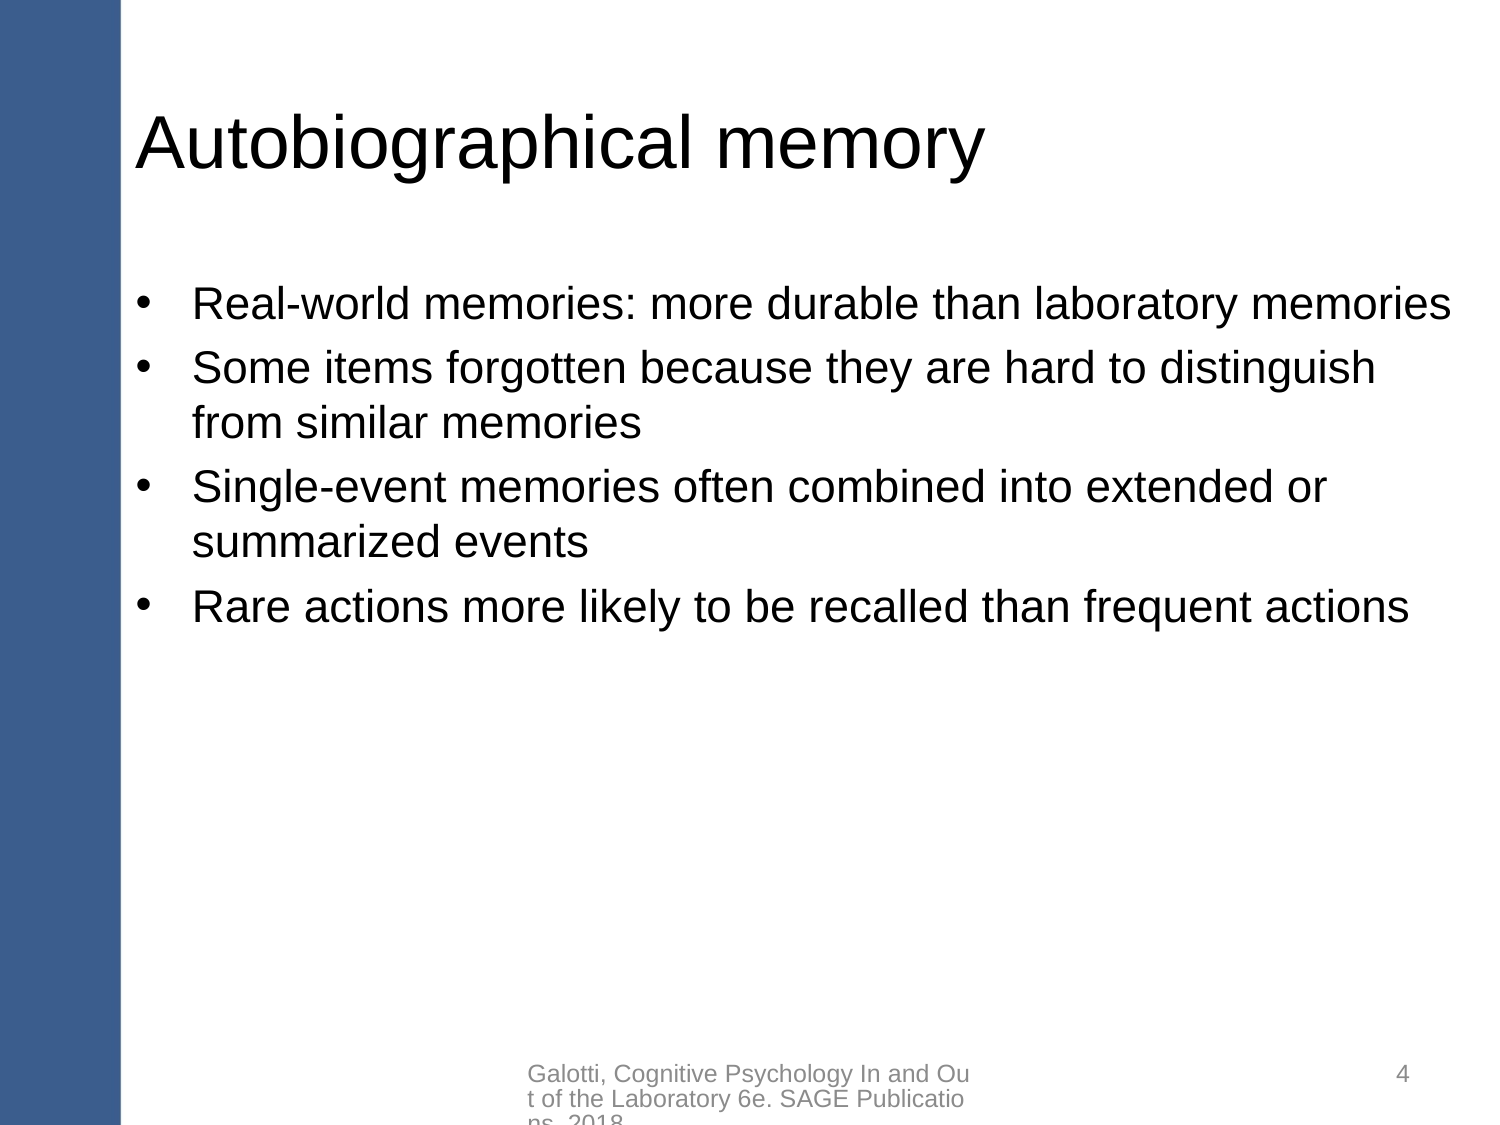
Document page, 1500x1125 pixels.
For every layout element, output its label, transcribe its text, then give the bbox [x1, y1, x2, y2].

title Autobiographical memory [120, 45, 1471, 233]
list Real-world memories: more durable than laboratory memories Some items forgotten because they are hard to distinguish from similar memories Single-event memories often combined into extended or summarized events Rare actions more likely to be recalled than frequent actions [120, 266, 1471, 1009]
slide_number 4 [1074, 1042, 1425, 1103]
footer Galotti, Cognitive Psychology In and Out of the Laboratory 6e. SAGE Publications, 2018. [512, 1042, 988, 1103]
picture [0, 0, 1500, 1125]
